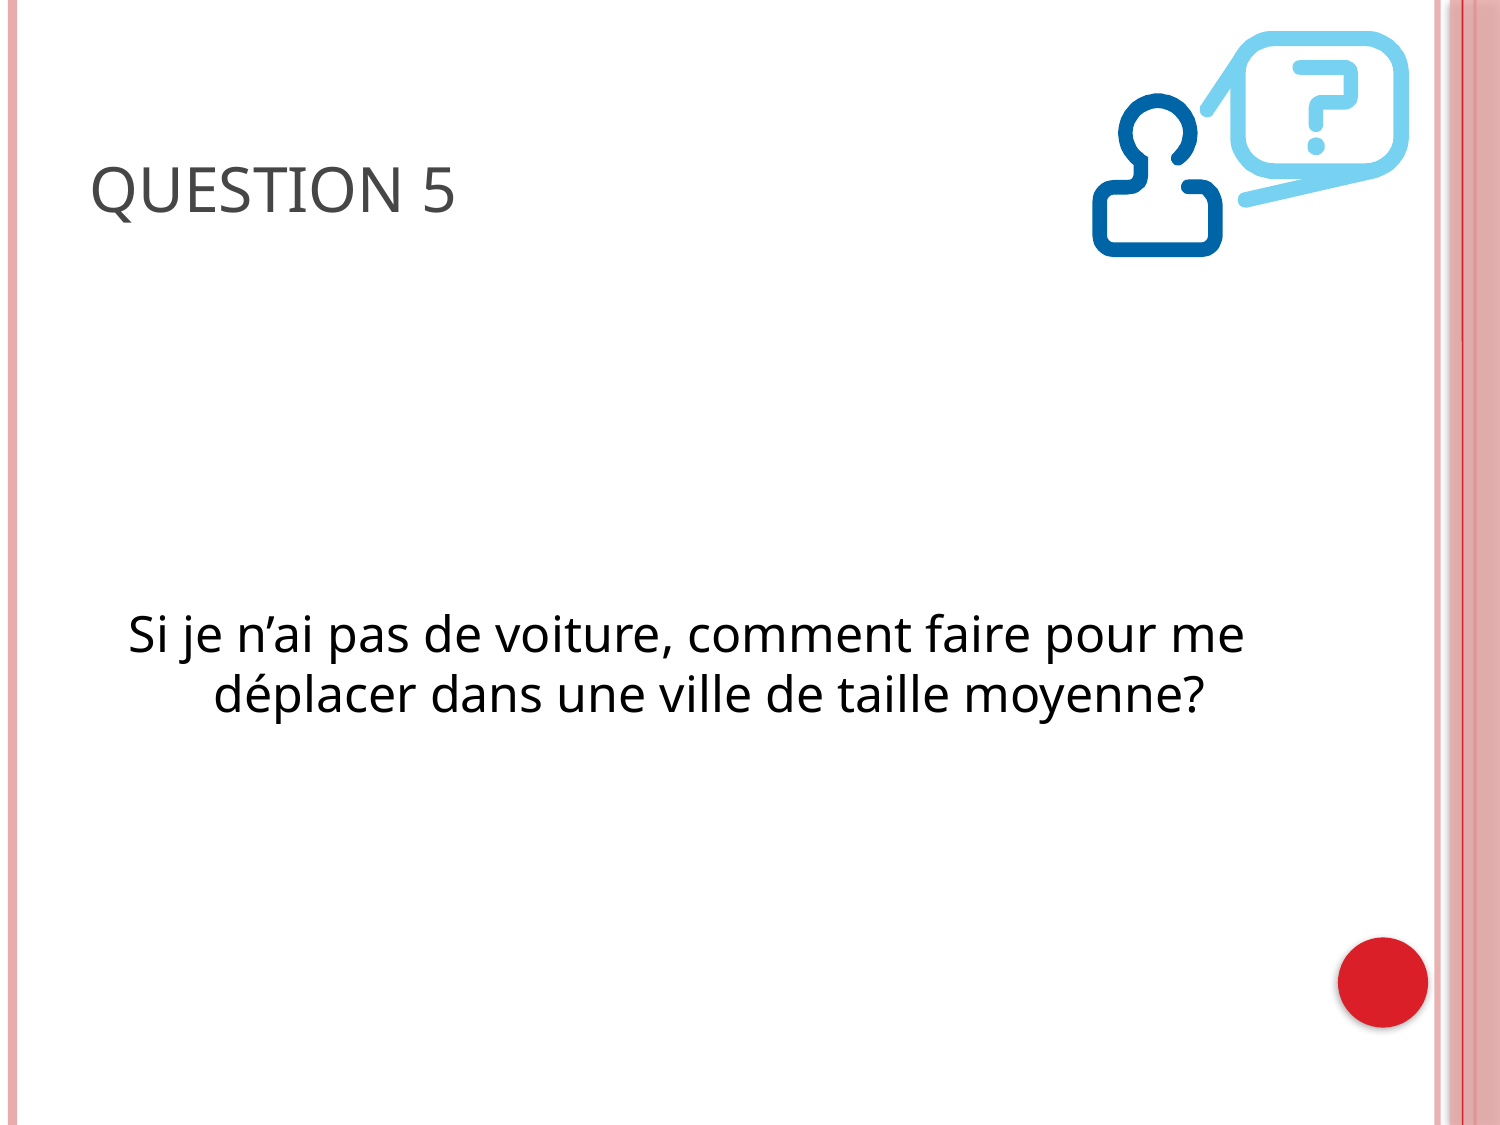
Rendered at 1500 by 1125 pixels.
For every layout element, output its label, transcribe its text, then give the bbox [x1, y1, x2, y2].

title Question 5 [75, 45, 1086, 233]
picture [1091, 30, 1410, 258]
list Si je n’ai pas de voiture, comment faire pour me déplacer dans une ville de taille moyenne? [74, 262, 1301, 1063]
